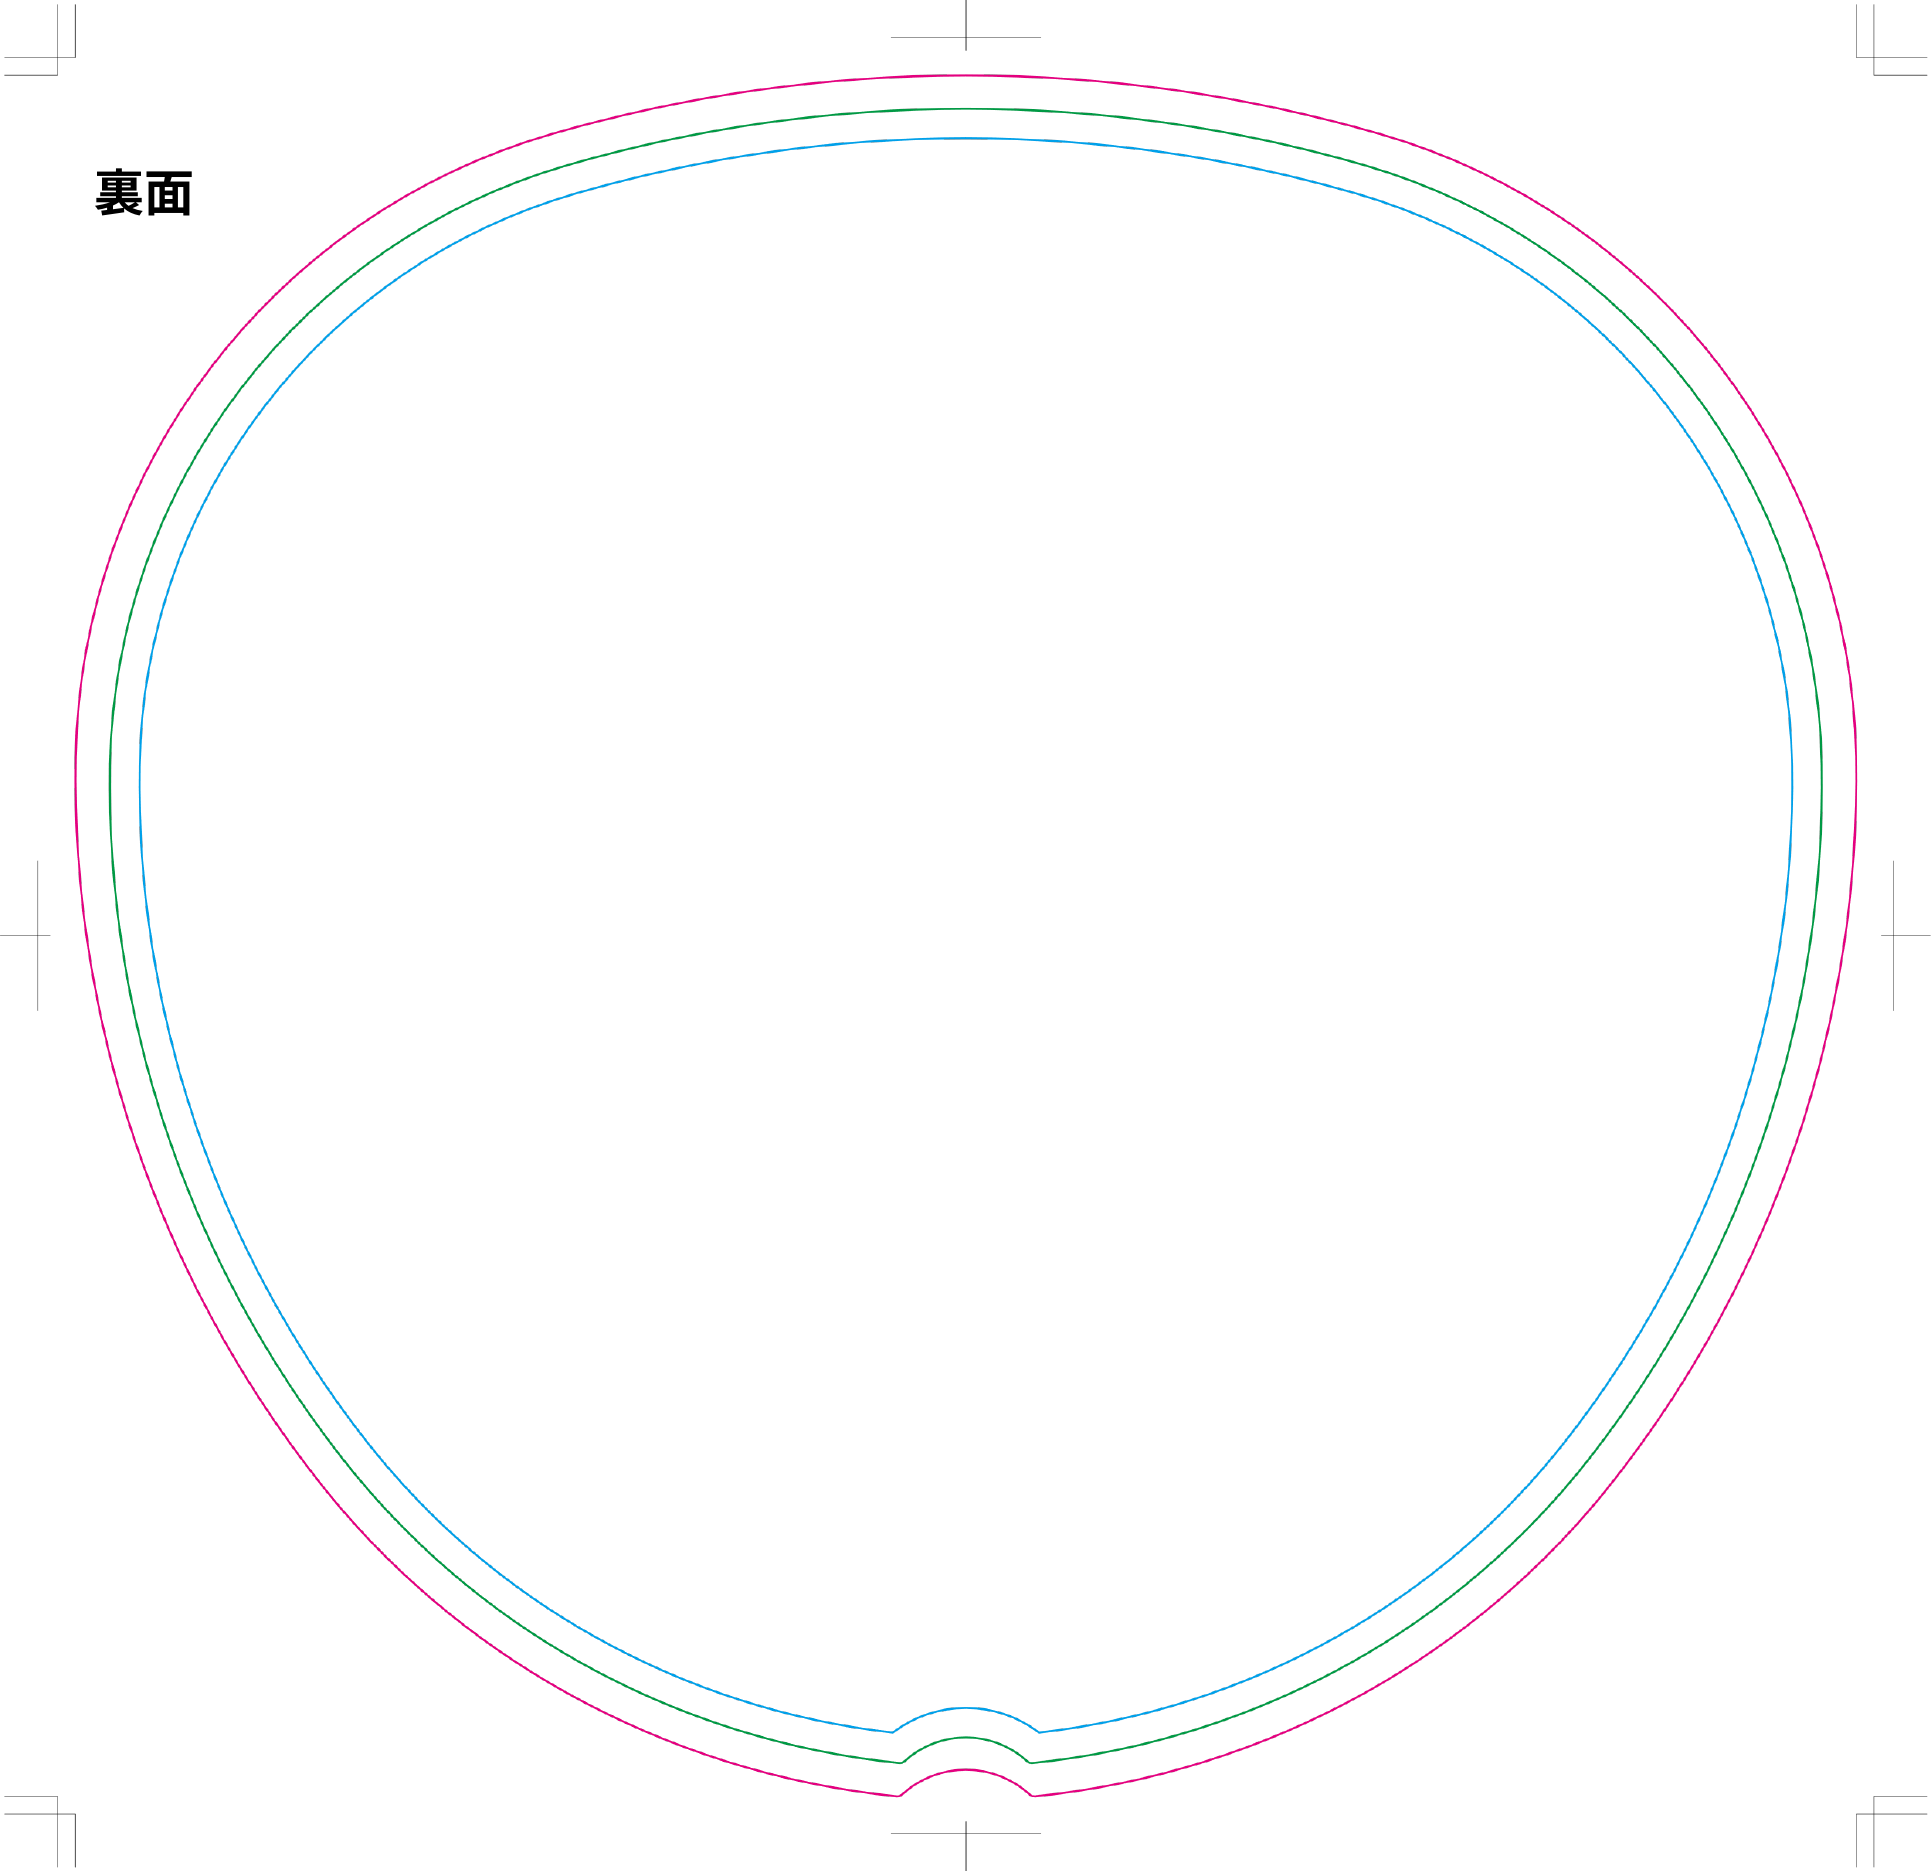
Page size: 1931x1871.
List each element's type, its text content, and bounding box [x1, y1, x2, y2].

picture [0, 0, 1931, 1871]
text_box 裏面 [79, 154, 210, 230]
